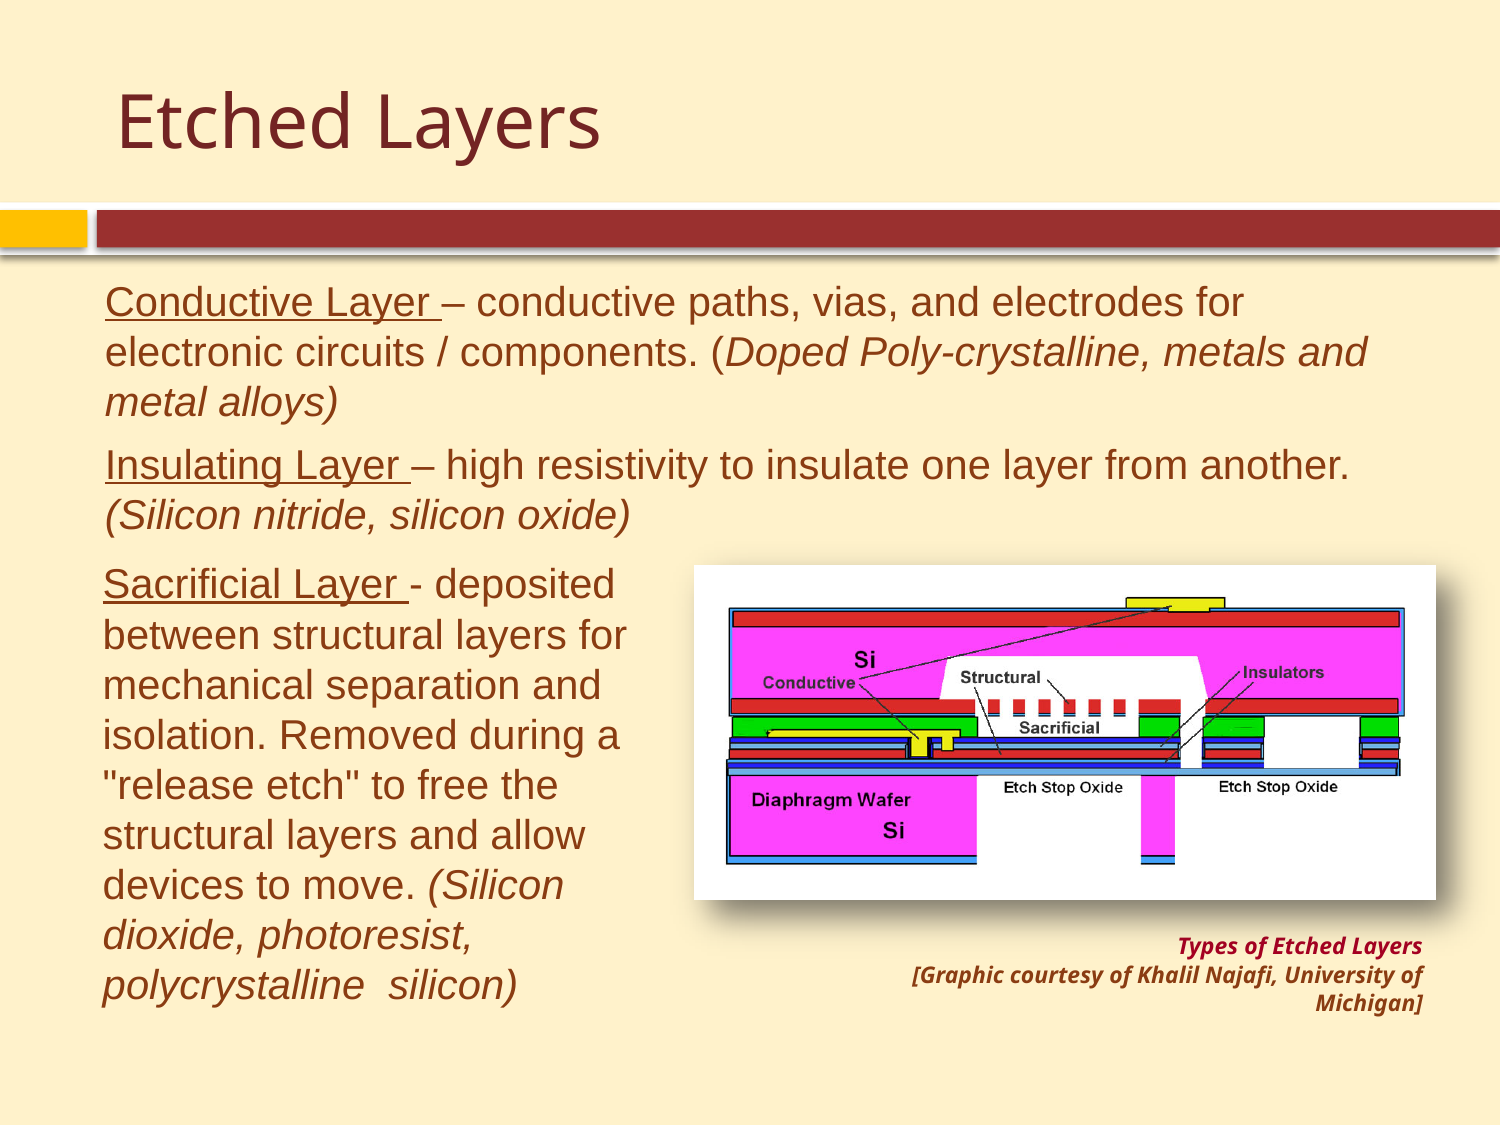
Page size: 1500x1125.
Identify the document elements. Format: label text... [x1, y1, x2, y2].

title Etched Layers [100, 37, 1438, 200]
list Sacrificial Layer - deposited between structural layers for mechanical separation and isolation. Removed during a "release etch" to free the structural layers and allow devices to move. (Silicon dioxide, photoresist, polycrystalline silicon) [87, 549, 716, 1085]
picture [659, 530, 1500, 965]
text_box Conductive Layer – conductive paths, vias, and electrodes for electronic circuits / components. (Doped Poly-crystalline, metals and metal alloys) Insulating Layer – high resistivity to insulate one layer from another. (Silicon nitride, silicon oxide) [89, 267, 1425, 545]
text_box Types of Etched Layers [Graphic courtesy of Khalil Najafi, University of Michigan] [869, 972, 1438, 1024]
